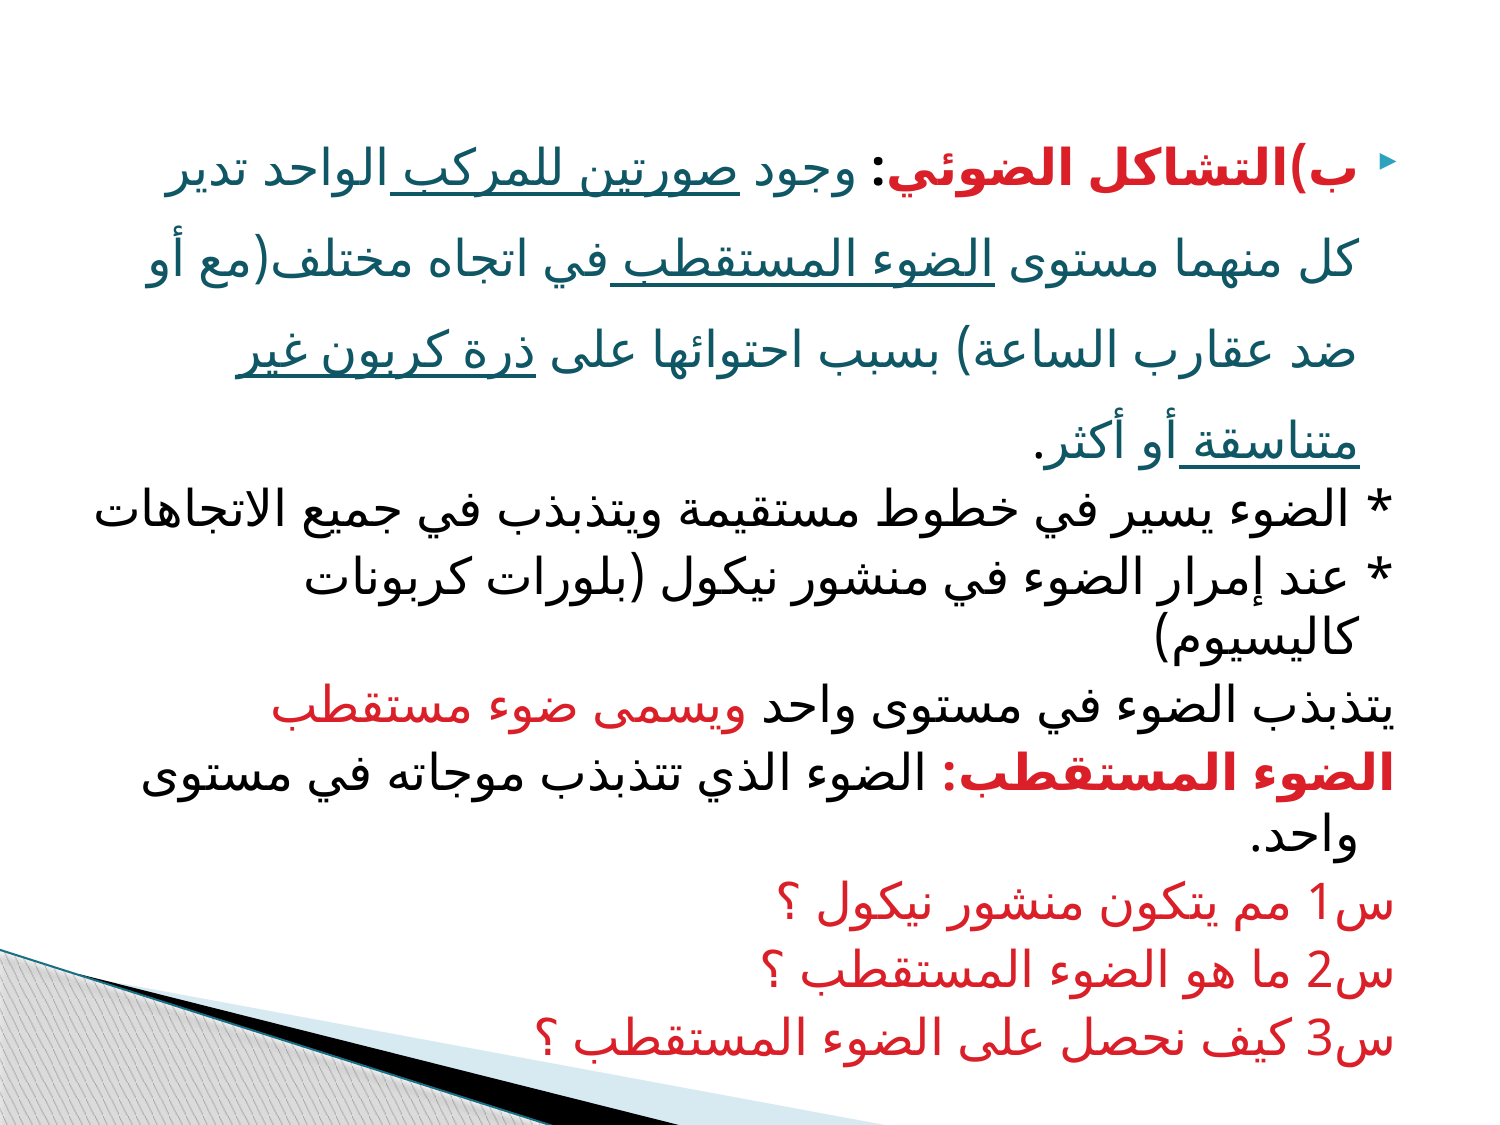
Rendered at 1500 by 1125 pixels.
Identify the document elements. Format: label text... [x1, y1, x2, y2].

list ب)التشاكل الضوئي: وجود صورتين للمركب الواحد تدير كل منهما مستوى الضوء المستقطب في اتجاه مختلف(مع أو ضد عقارب الساعة) بسبب احتوائها على ذرة كربون غير متناسقة أو أكثر. * الضوء يسير في خطوط مستقيمة ويتذبذب في جميع الاتجاهات * عند إمرار الضوء في منشور نيكول (بلورات كربونات كاليسيوم) يتذبذب الضوء في مستوى واحد ويسمى ضوء مستقطب الضوء المستقطب: الضوء الذي تتذبذب موجاته في مستوى واحد. س1 مم يتكون منشور نيكول ؟ س2 ما هو الضوء المستقطب ؟ س3 كيف نحصل على الضوء المستقطب ؟ [76, 30, 1427, 1125]
